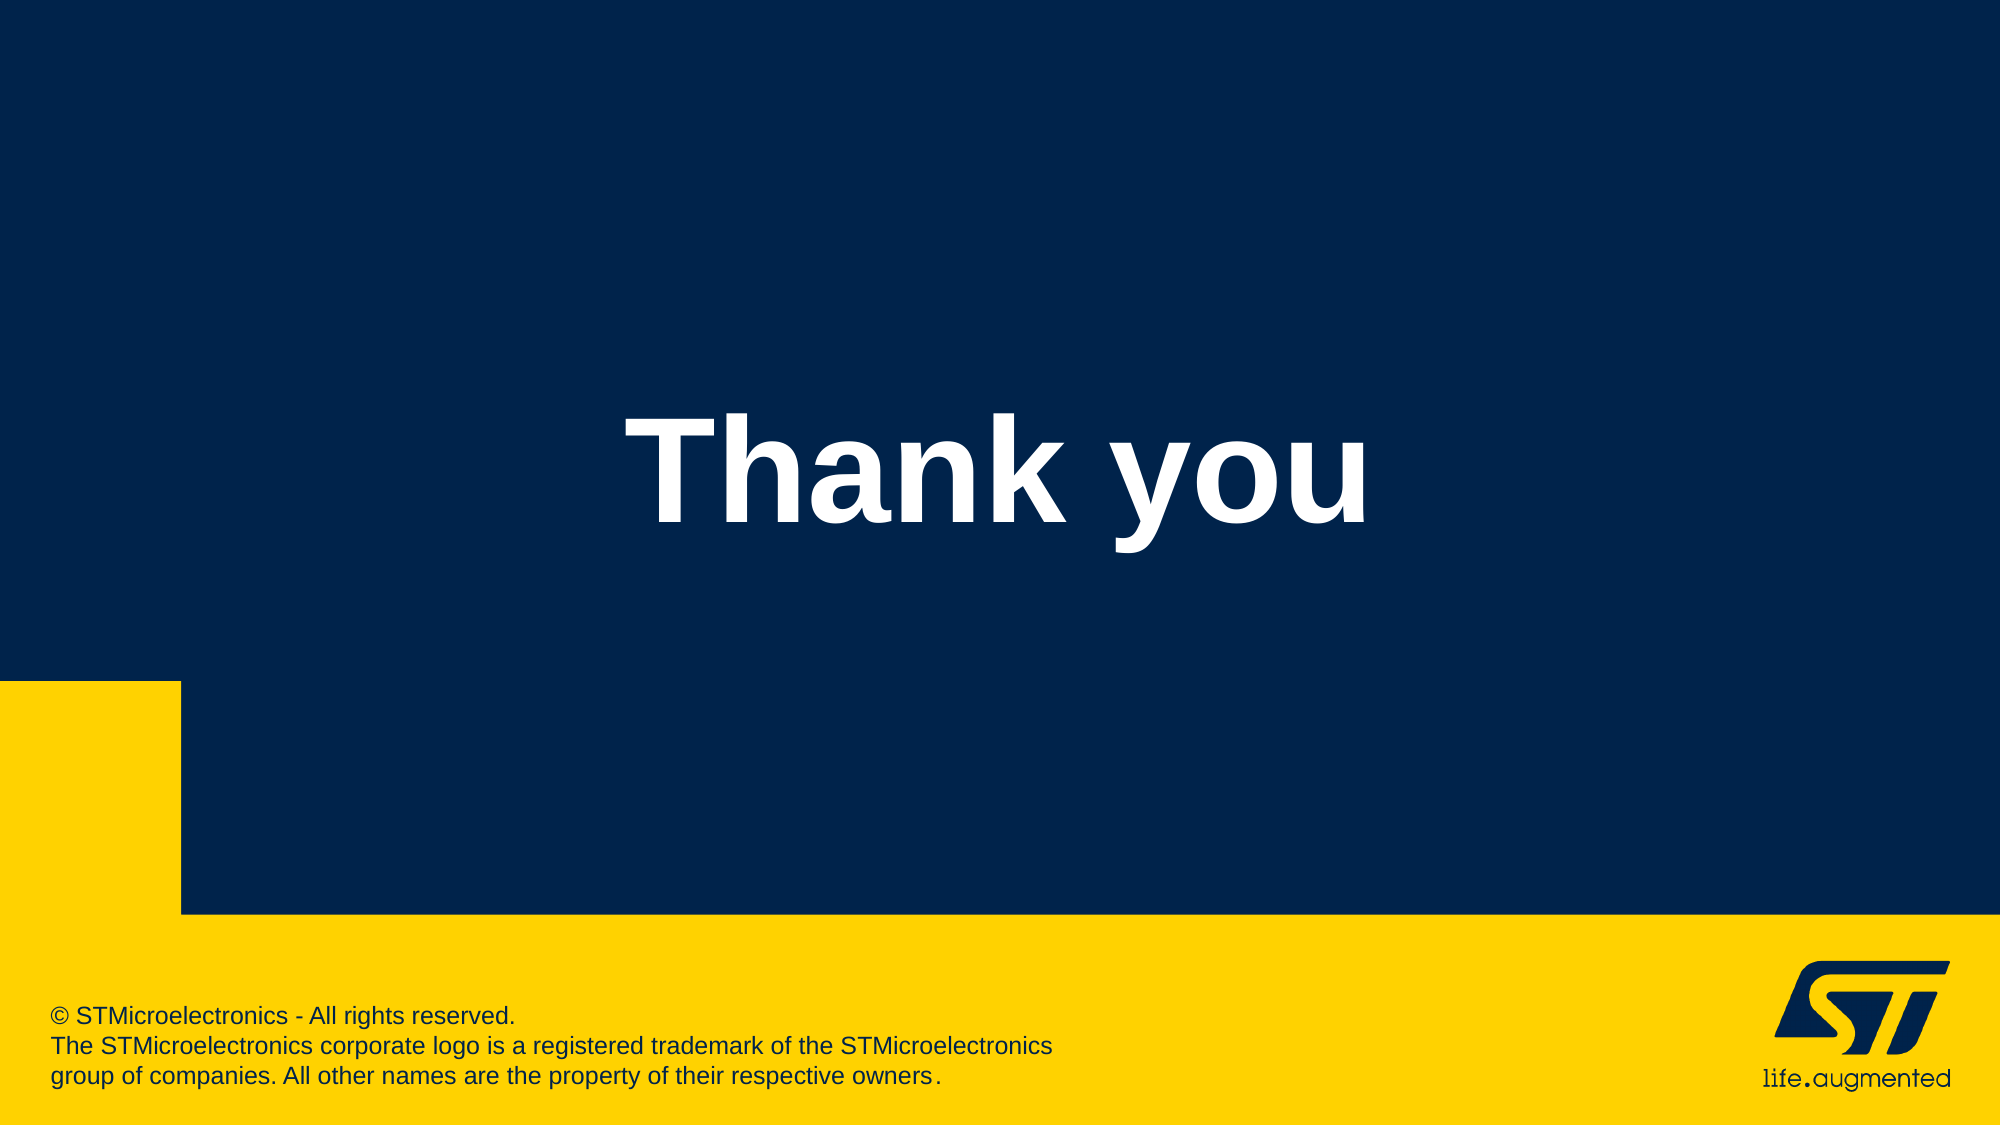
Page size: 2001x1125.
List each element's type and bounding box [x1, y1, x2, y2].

picture [1725, 922, 1988, 1125]
